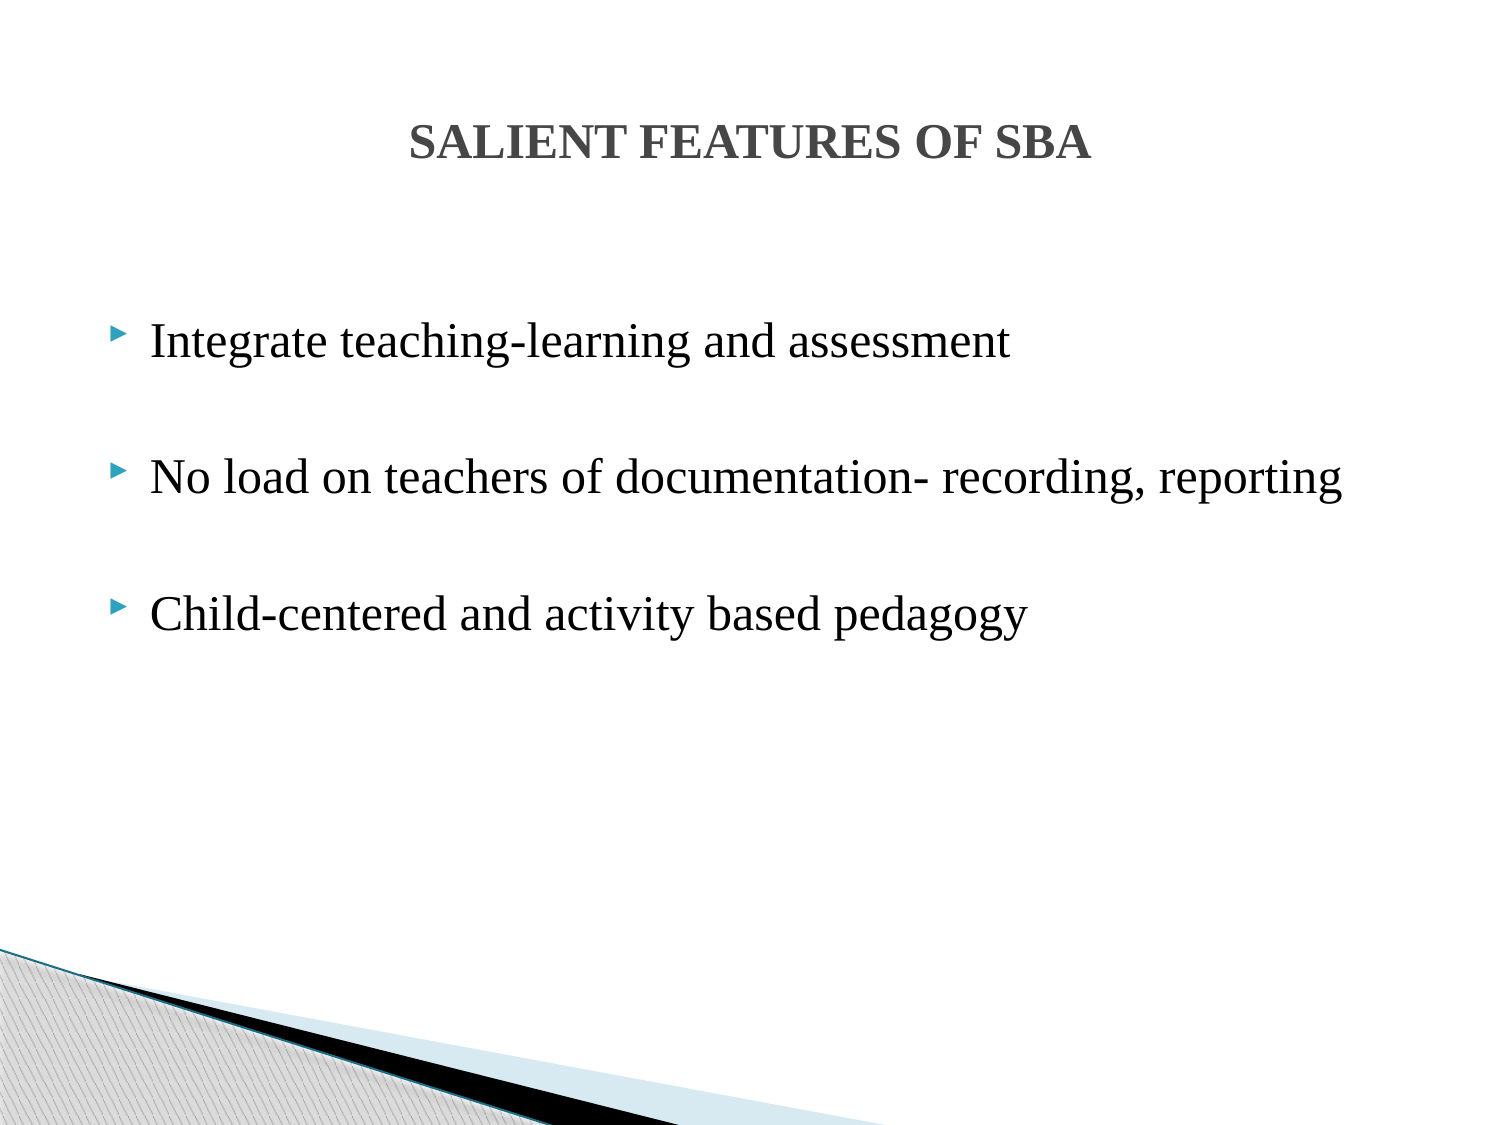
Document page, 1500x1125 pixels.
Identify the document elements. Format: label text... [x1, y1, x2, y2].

title SALIENT FEATURES OF SBA [75, 45, 1425, 233]
list Integrate teaching-learning and assessment No load on teachers of documentation- recording, reporting Child-centered and activity based pedagogy [75, 299, 1425, 986]
